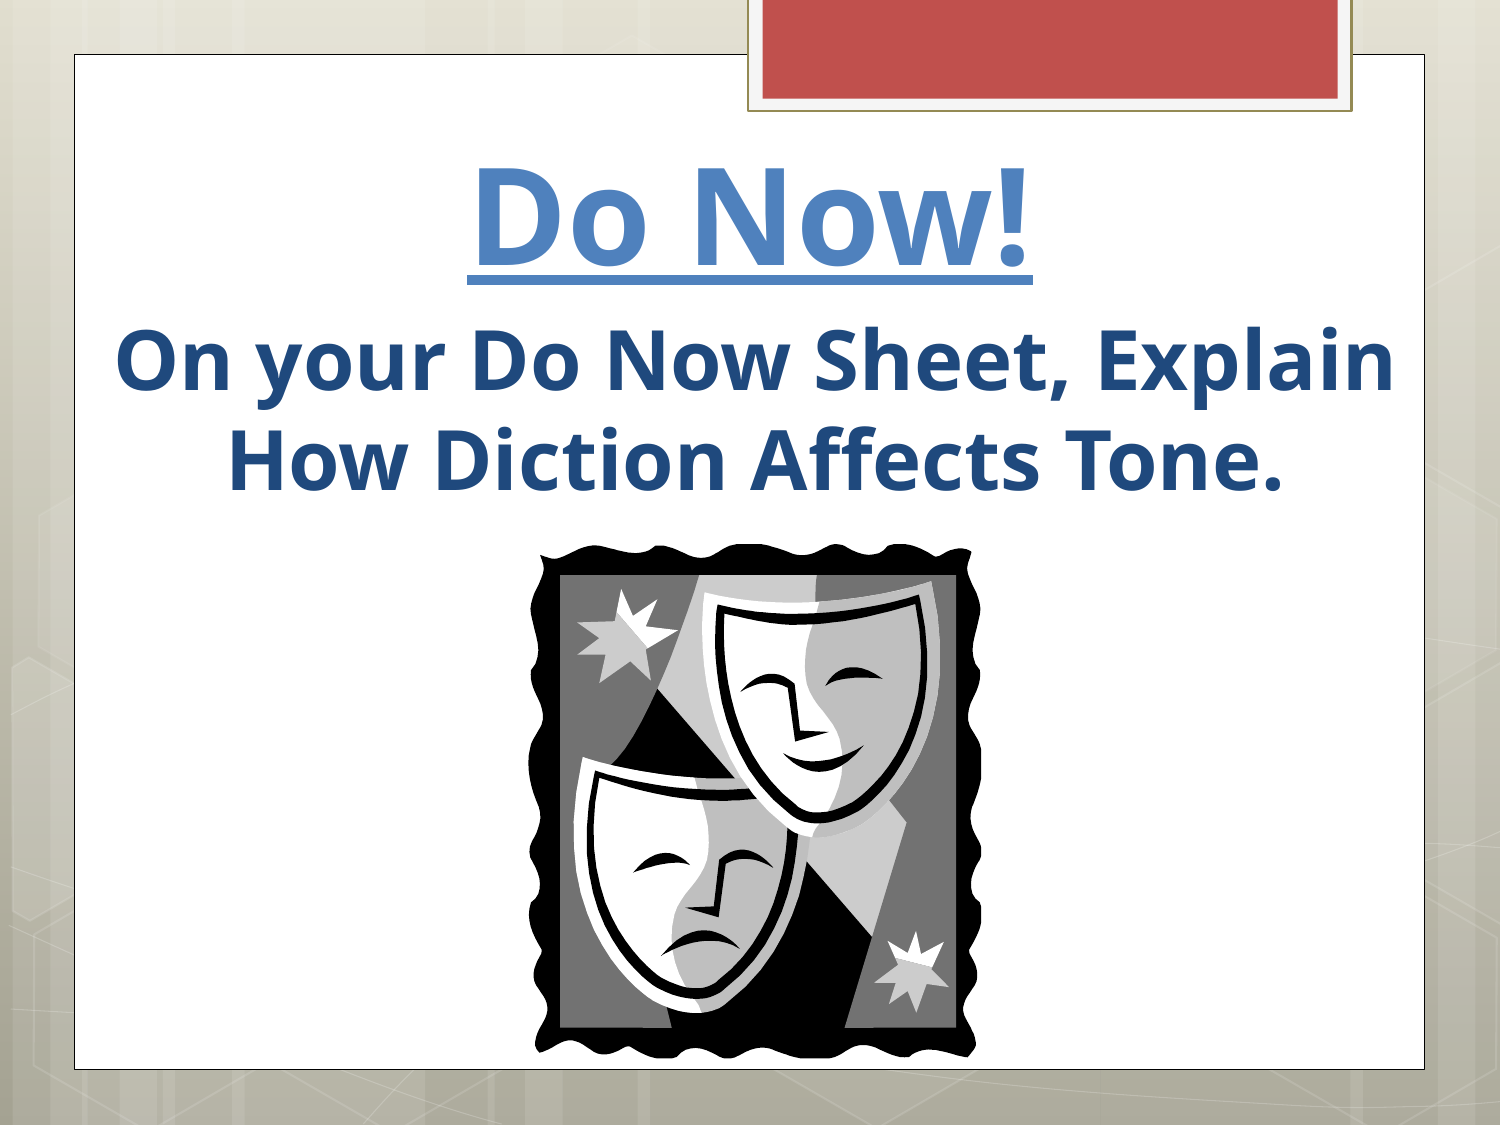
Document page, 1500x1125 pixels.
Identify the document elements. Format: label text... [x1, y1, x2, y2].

picture [524, 542, 983, 1059]
title Do Now! [75, 112, 1425, 299]
list On your Do Now Sheet, Explain How Diction Affects Tone. [75, 299, 1425, 876]
